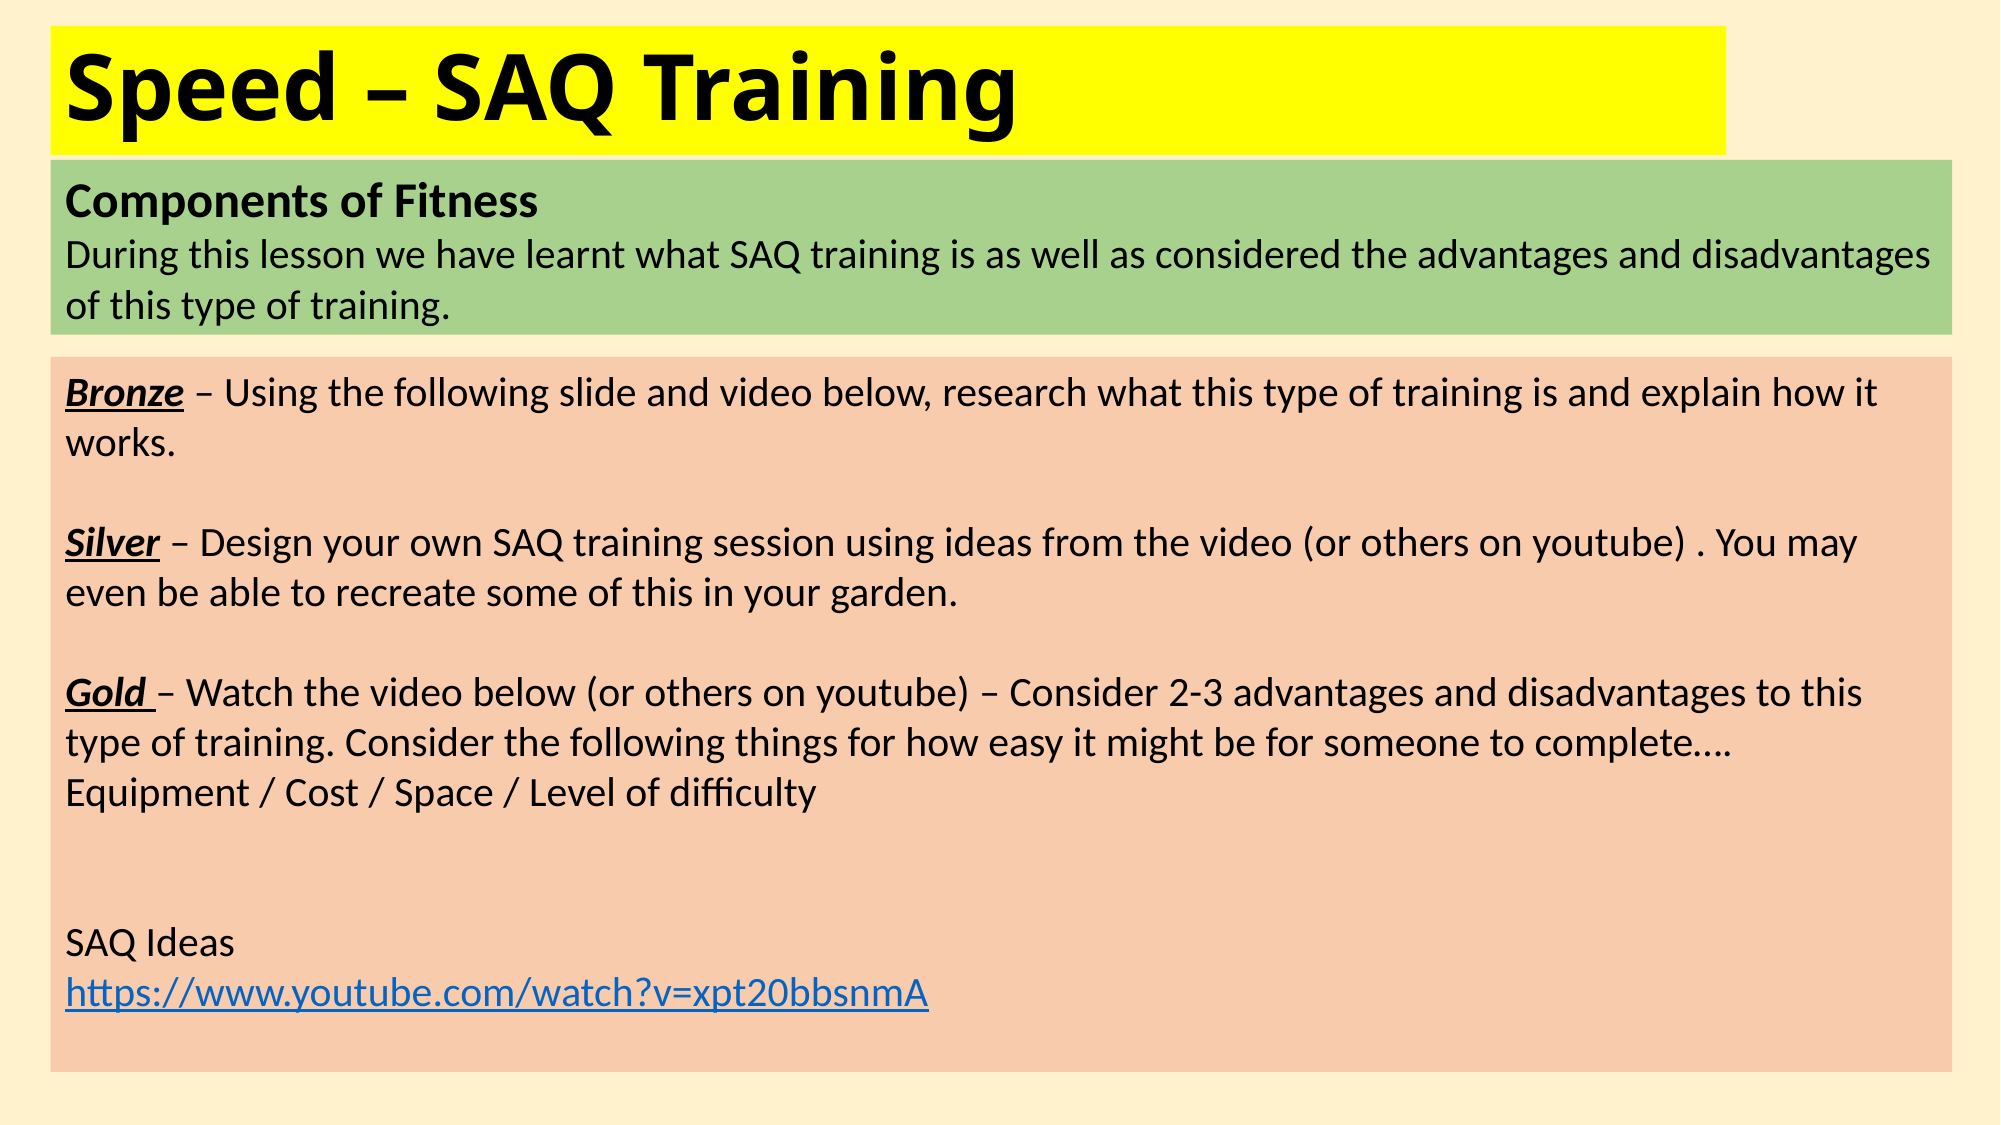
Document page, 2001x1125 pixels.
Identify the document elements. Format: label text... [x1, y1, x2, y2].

title Speed – SAQ Training [50, 25, 1727, 156]
text_box Components of Fitness During this lesson we have learnt what SAQ training is as well as considered the advantages and disadvantages of this type of training. [50, 159, 1953, 335]
text_box Bronze – Using the following slide and video below, research what this type of training is and explain how it works. Silver – Design your own SAQ training session using ideas from the video (or others on youtube) . You may even be able to recreate some of this in your garden. Gold – Watch the video below (or others on youtube) – Consider 2-3 advantages and disadvantages to this type of training. Consider the following things for how easy it might be for someone to complete…. Equipment / Cost / Space / Level of difficulty SAQ Ideas https://www.youtube.com/watch?v=xpt20bbsnmA [50, 356, 1953, 1072]
